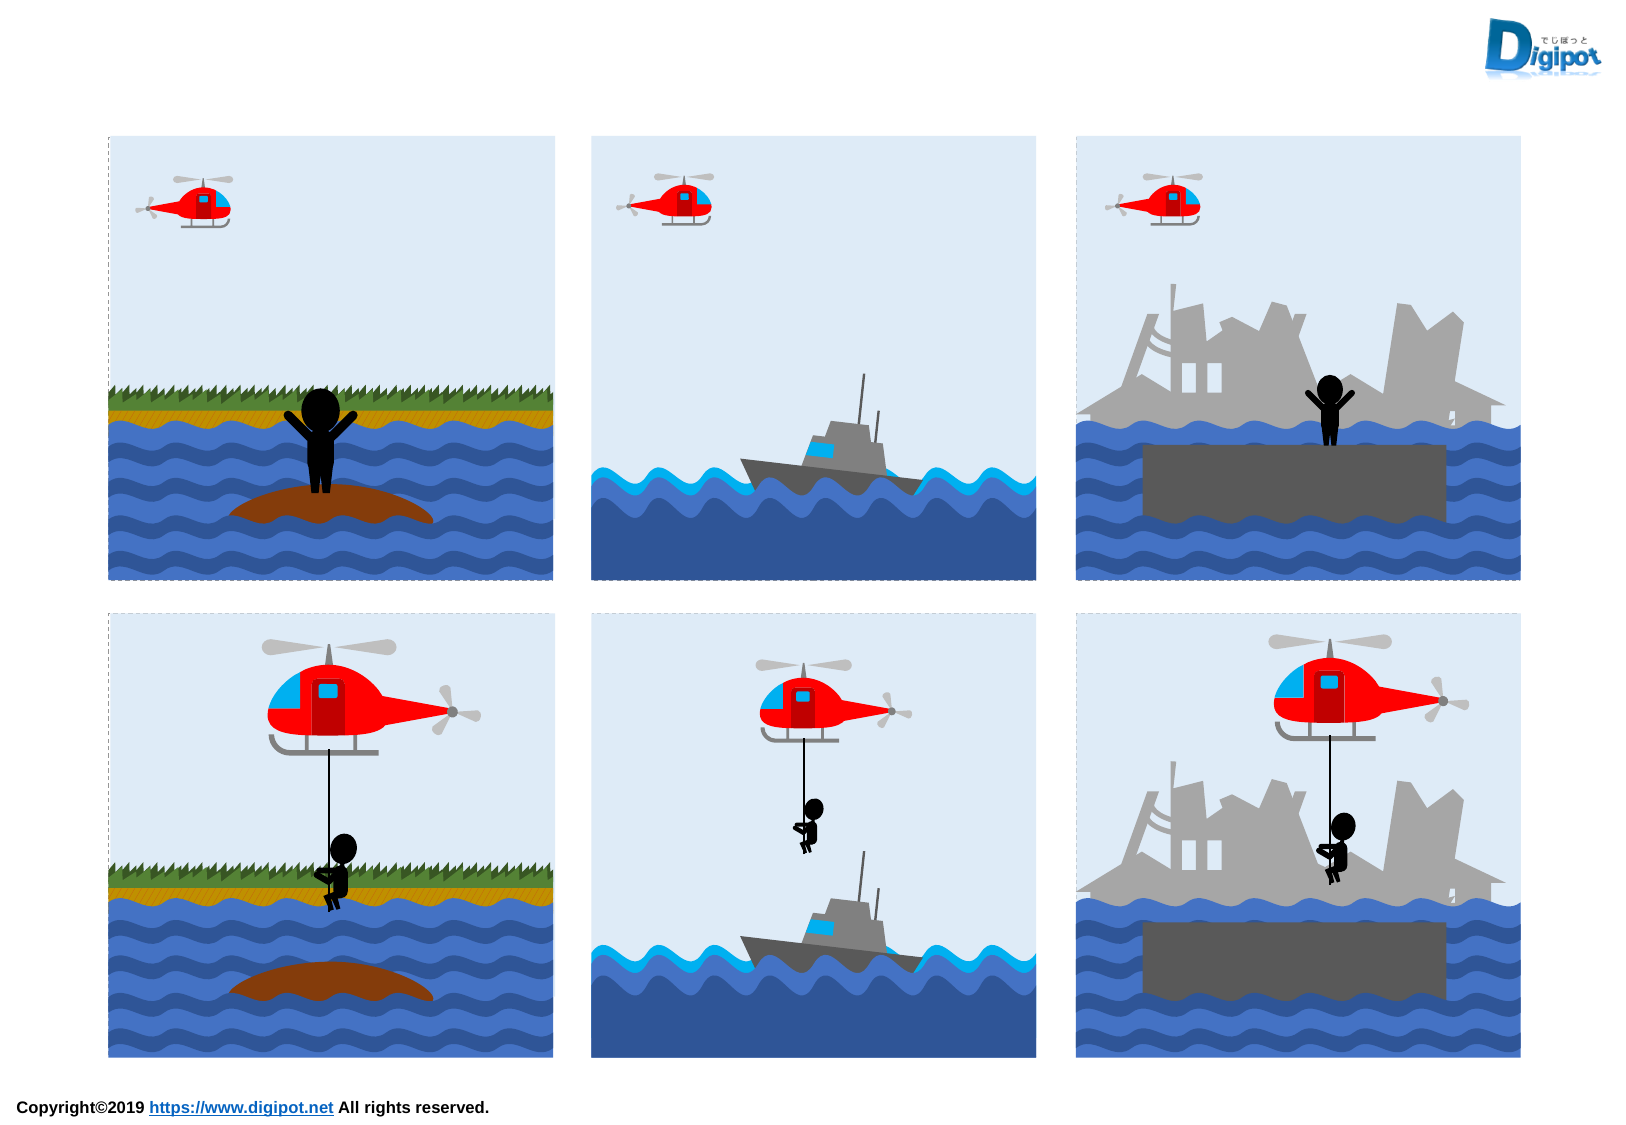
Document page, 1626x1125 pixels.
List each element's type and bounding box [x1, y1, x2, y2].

text_box [108, 135, 556, 581]
text_box [1075, 135, 1522, 581]
text_box [1075, 613, 1522, 1058]
text_box [108, 613, 556, 1058]
picture [1485, 18, 1602, 82]
text_box [591, 613, 1037, 1058]
text_box [591, 135, 1037, 581]
